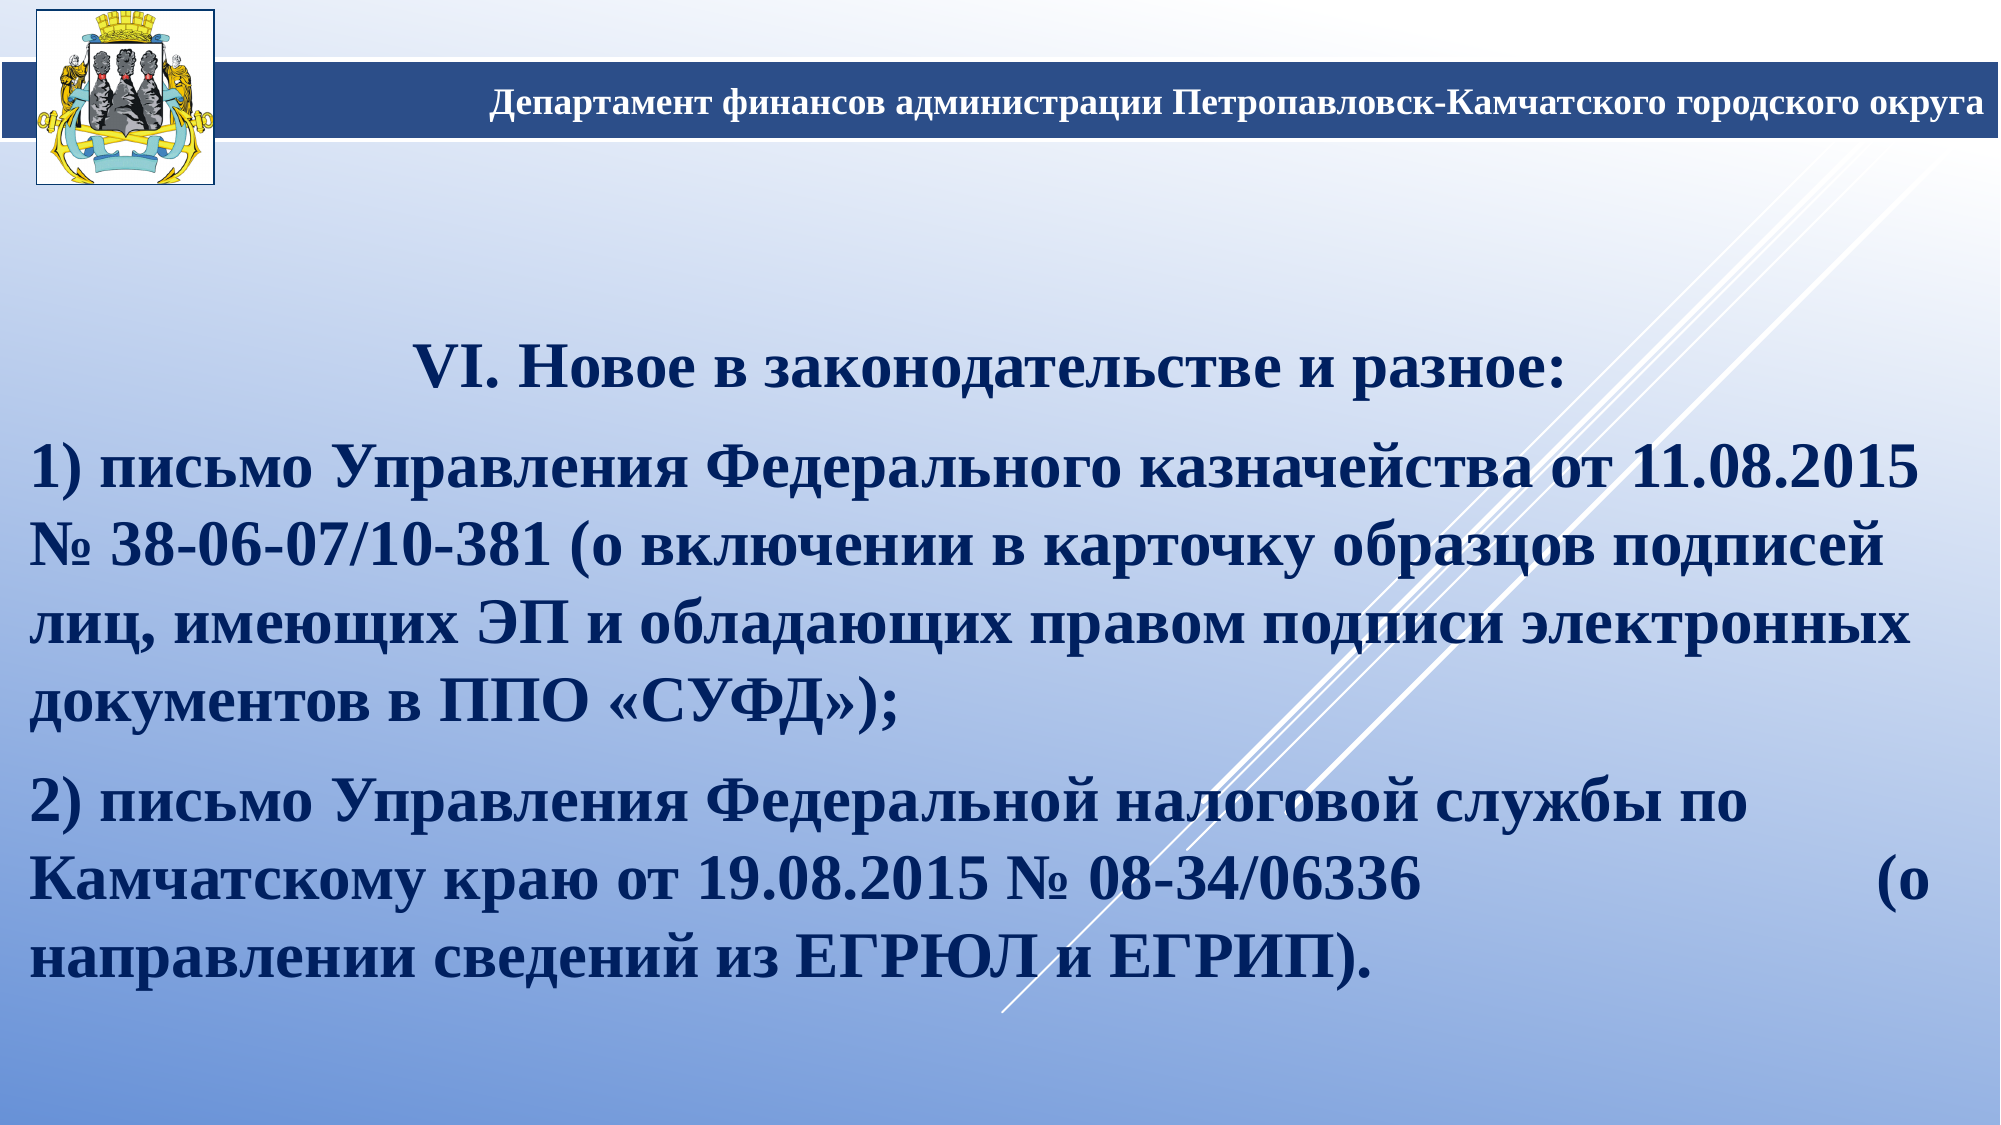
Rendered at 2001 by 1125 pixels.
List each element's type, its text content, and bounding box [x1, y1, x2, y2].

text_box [0, 10, 2000, 184]
subtitle VI. Новое в законодательстве и разное: 1) письмо Управления Федерального казначейства от 11.08.2015 № 38-06-07/10-381 (о включении в карточку образцов подписей лиц, имеющих ЭП и обладающих правом подписи электронных документов в ППО «СУФД»); 2) письмо Управления Федеральной налоговой службы по Камчатскому краю от 19.08.2015 № 08-34/06336 (о направлении сведений из ЕГРЮЛ и ЕГРИП). [14, 214, 1984, 1105]
text_box [0, 188, 2000, 1105]
